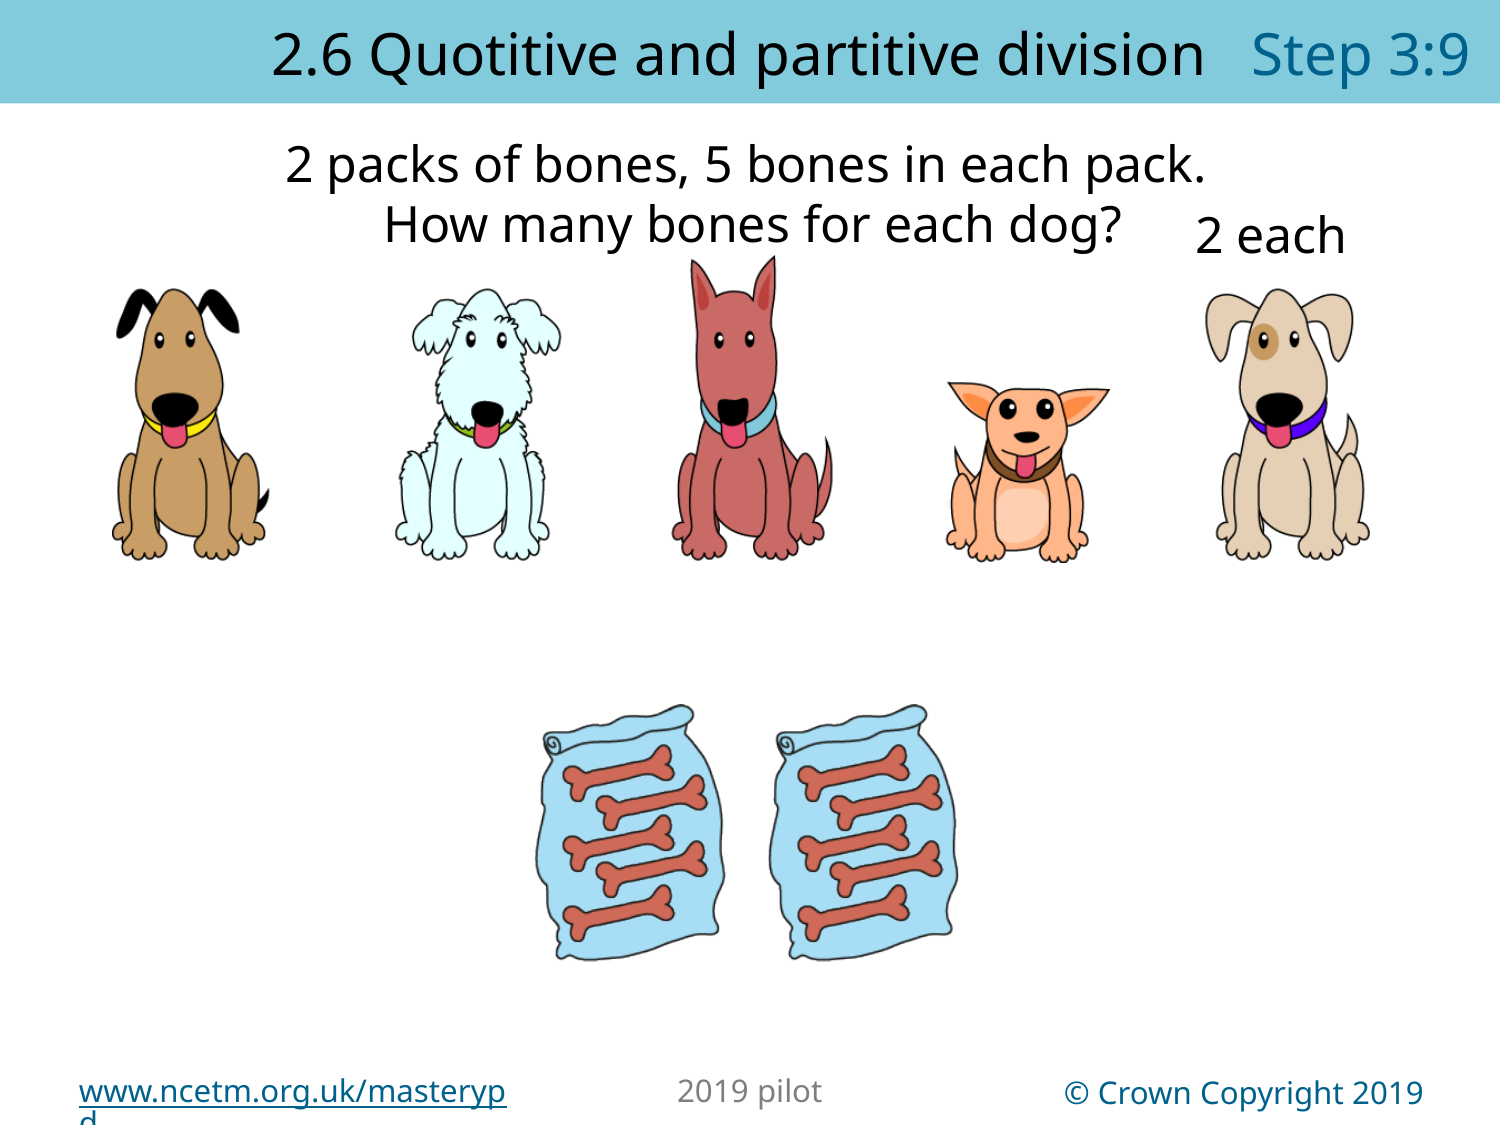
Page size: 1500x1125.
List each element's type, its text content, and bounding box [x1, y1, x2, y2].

picture [191, 703, 1315, 963]
picture [111, 255, 292, 563]
text_box 2 each [1180, 195, 1363, 271]
picture [1202, 255, 1370, 563]
text_box 2 packs of bones, 5 bones in each pack. How many bones for each dog? [270, 125, 1236, 261]
list 2.6 Quotitive and partitive division Step 3:9 [0, 0, 1500, 104]
picture [384, 255, 565, 563]
picture [929, 255, 1110, 563]
picture [657, 255, 838, 563]
